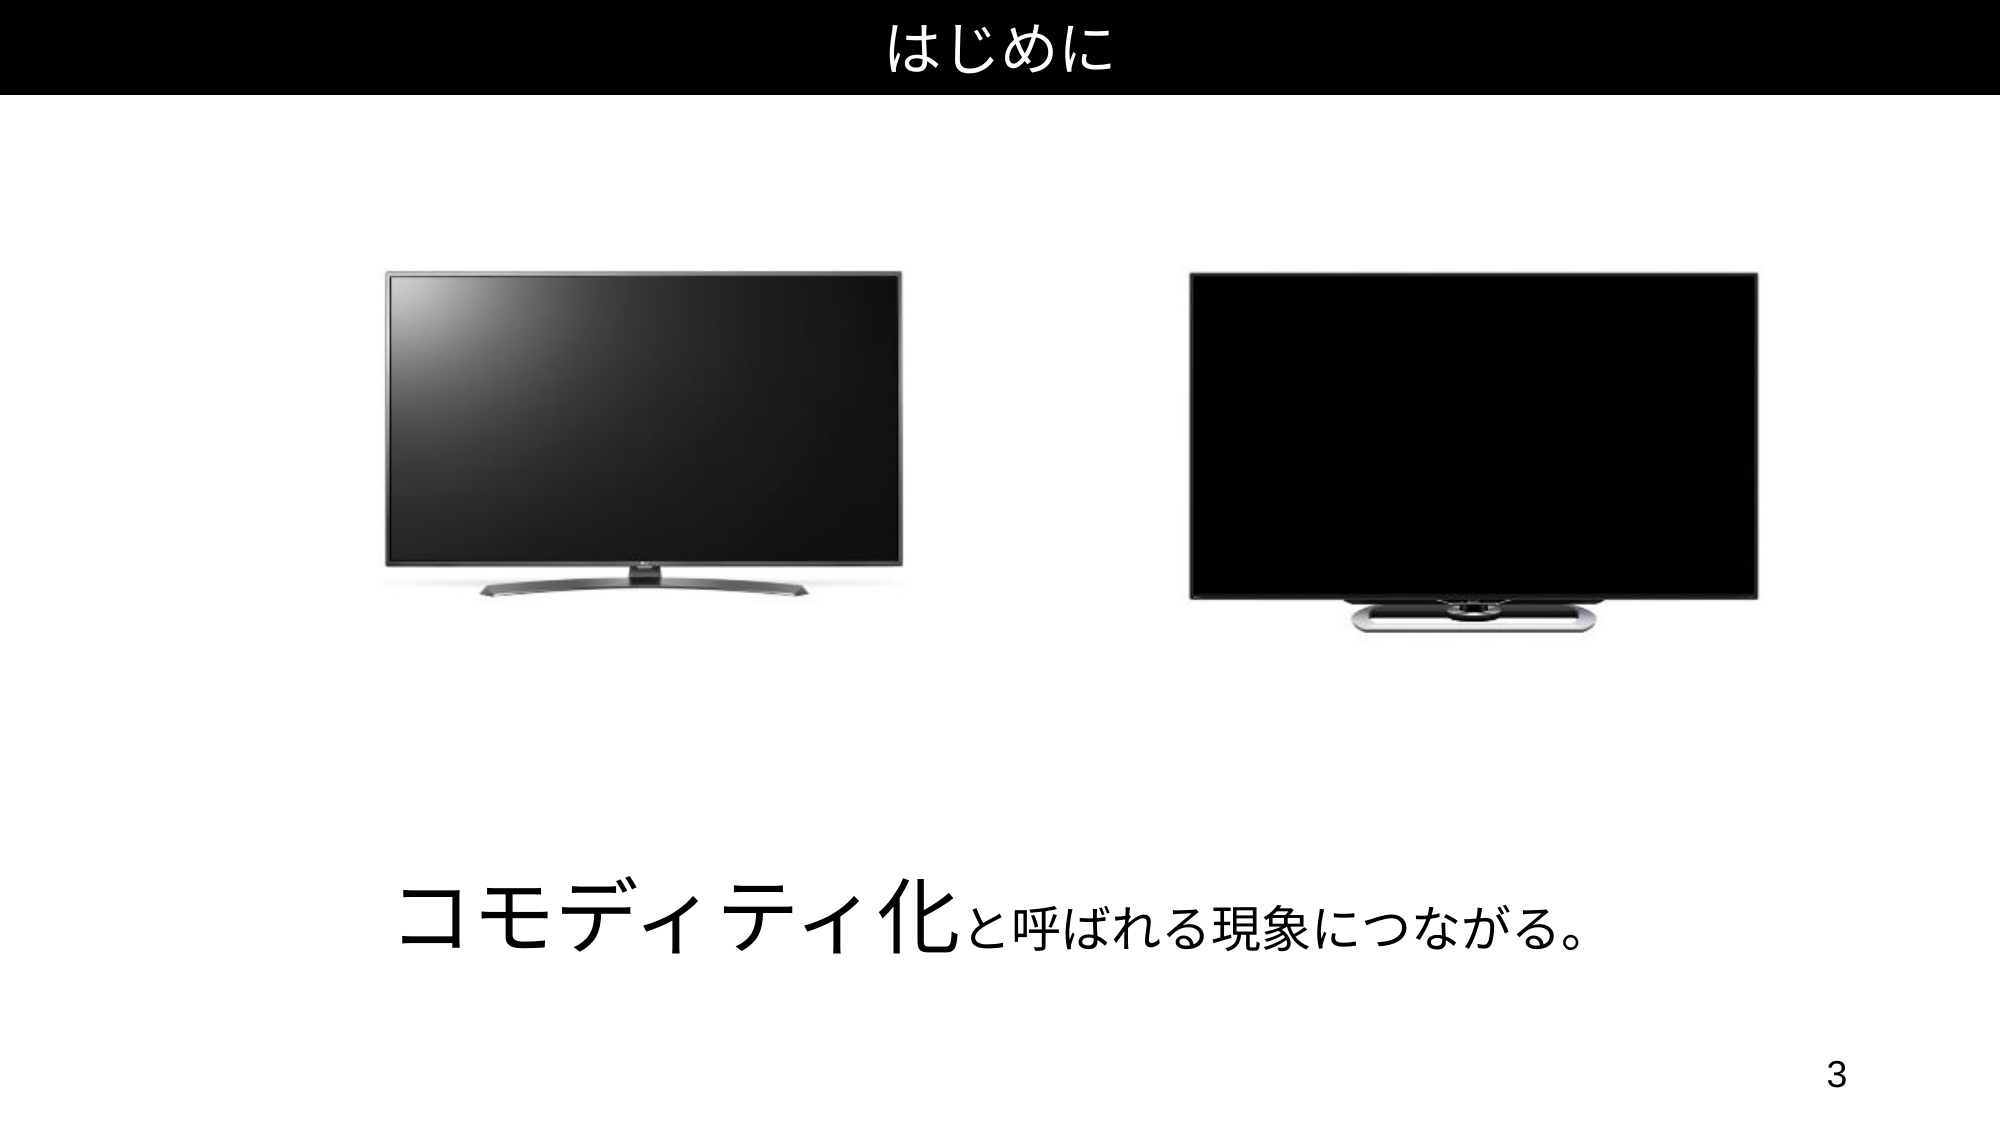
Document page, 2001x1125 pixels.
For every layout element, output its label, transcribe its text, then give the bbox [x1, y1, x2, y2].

text_box はじめに [0, 0, 2000, 95]
slide_number 3 [1412, 1042, 1863, 1103]
text_box コモディティ化と呼ばれる現象につながる。 [167, 857, 1834, 972]
picture [1181, 228, 1764, 666]
picture [379, 229, 908, 626]
